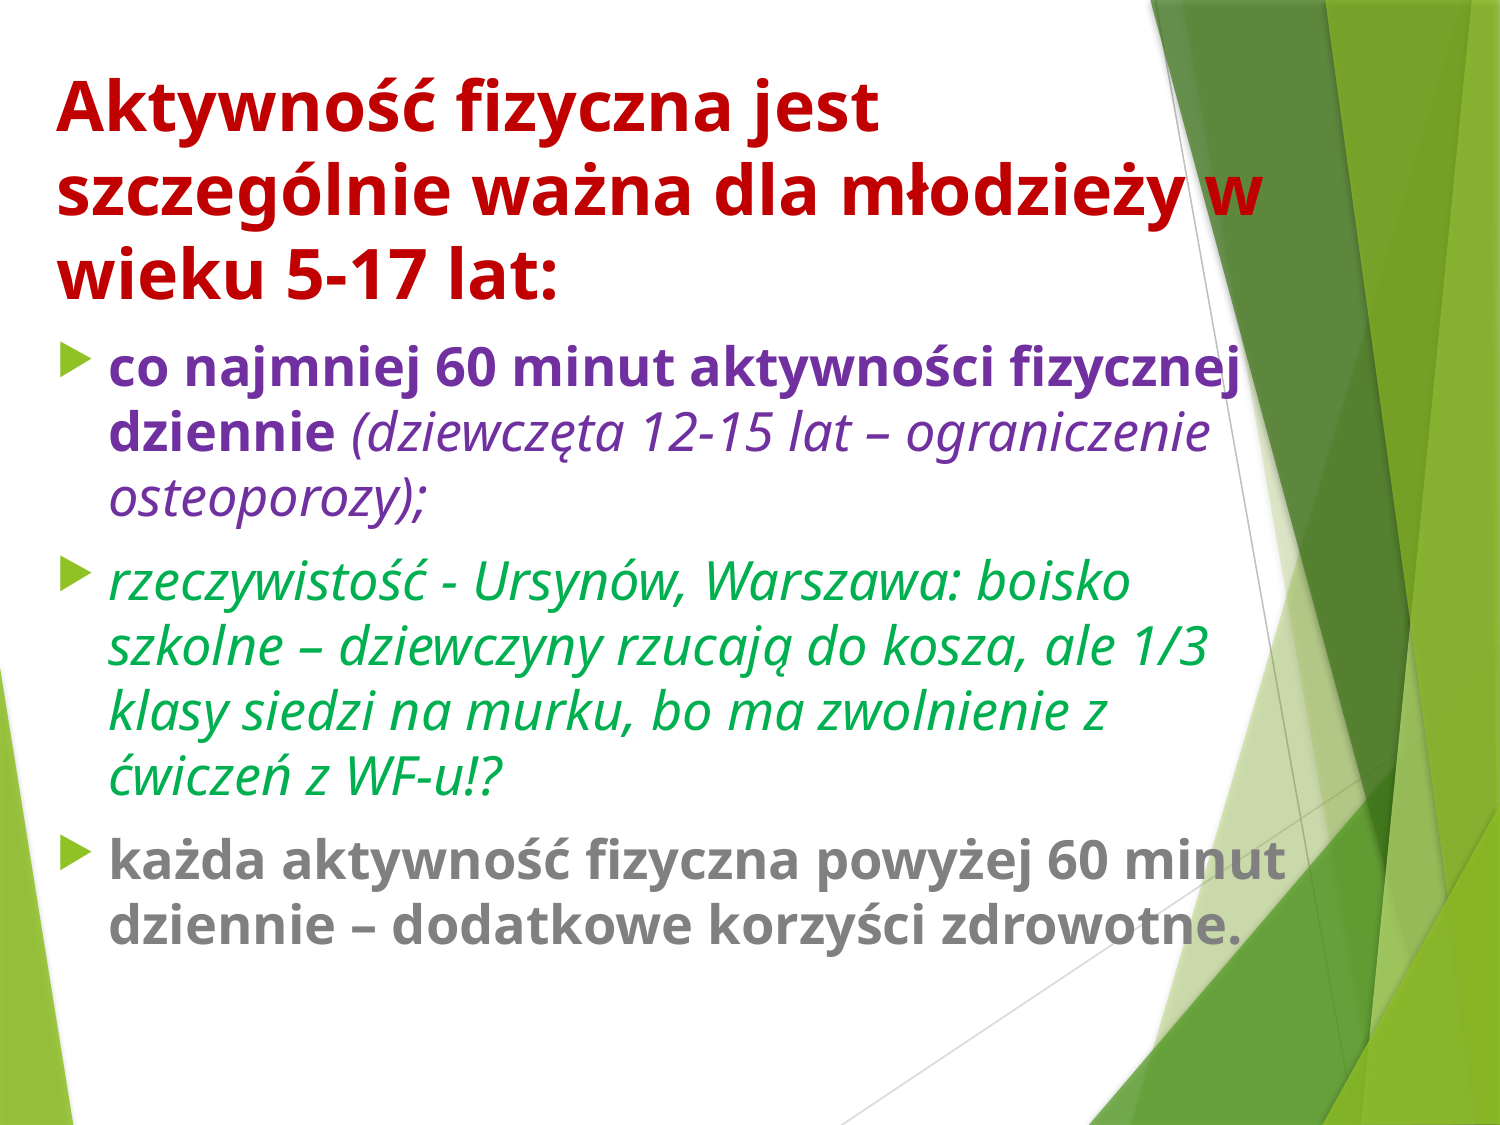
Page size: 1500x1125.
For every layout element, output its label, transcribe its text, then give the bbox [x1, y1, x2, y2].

list Aktywność fizyczna jest szczególnie ważna dla młodzieży w wieku 5-17 lat: co najmniej 60 minut aktywności fizycznej dziennie (dziewczęta 12-15 lat – ograniczenie osteoporozy); rzeczywistość - Ursynów, Warszawa: boisko szkolne – dziewczyny rzucają do kosza, ale 1/3 klasy siedzi na murku, bo ma zwolnienie z ćwiczeń z WF-u!? każda aktywność fizyczna powyżej 60 minut dziennie – dodatkowe korzyści zdrowotne. [41, 54, 1306, 1012]
